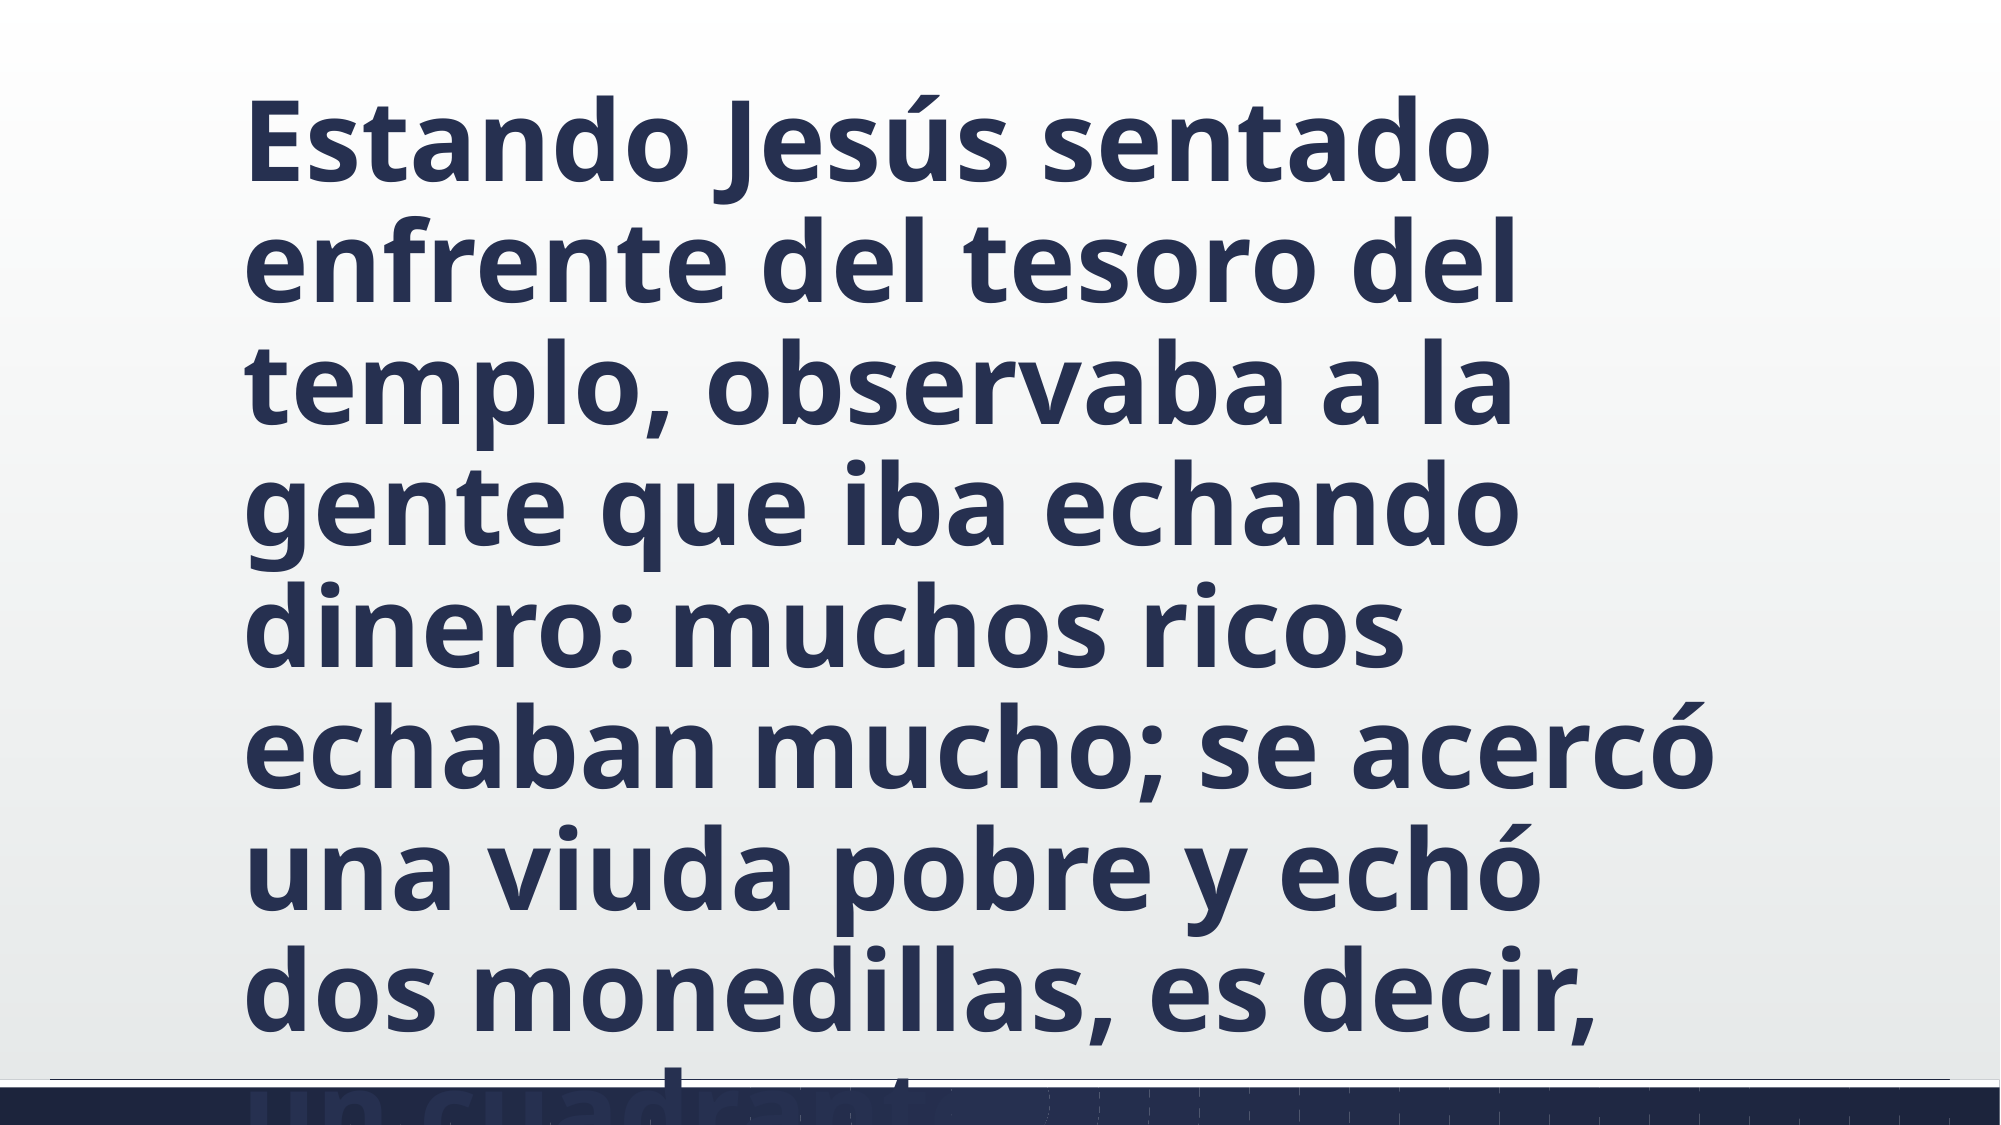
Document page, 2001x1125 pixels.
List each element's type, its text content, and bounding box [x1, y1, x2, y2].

list Estando Jesús sentado enfrente del tesoro del templo, observaba a la gente que iba echando dinero: muchos ricos echaban mucho; se acercó una viuda pobre y echó dos monedillas, es decir, un cuadrante. [219, 76, 1780, 990]
